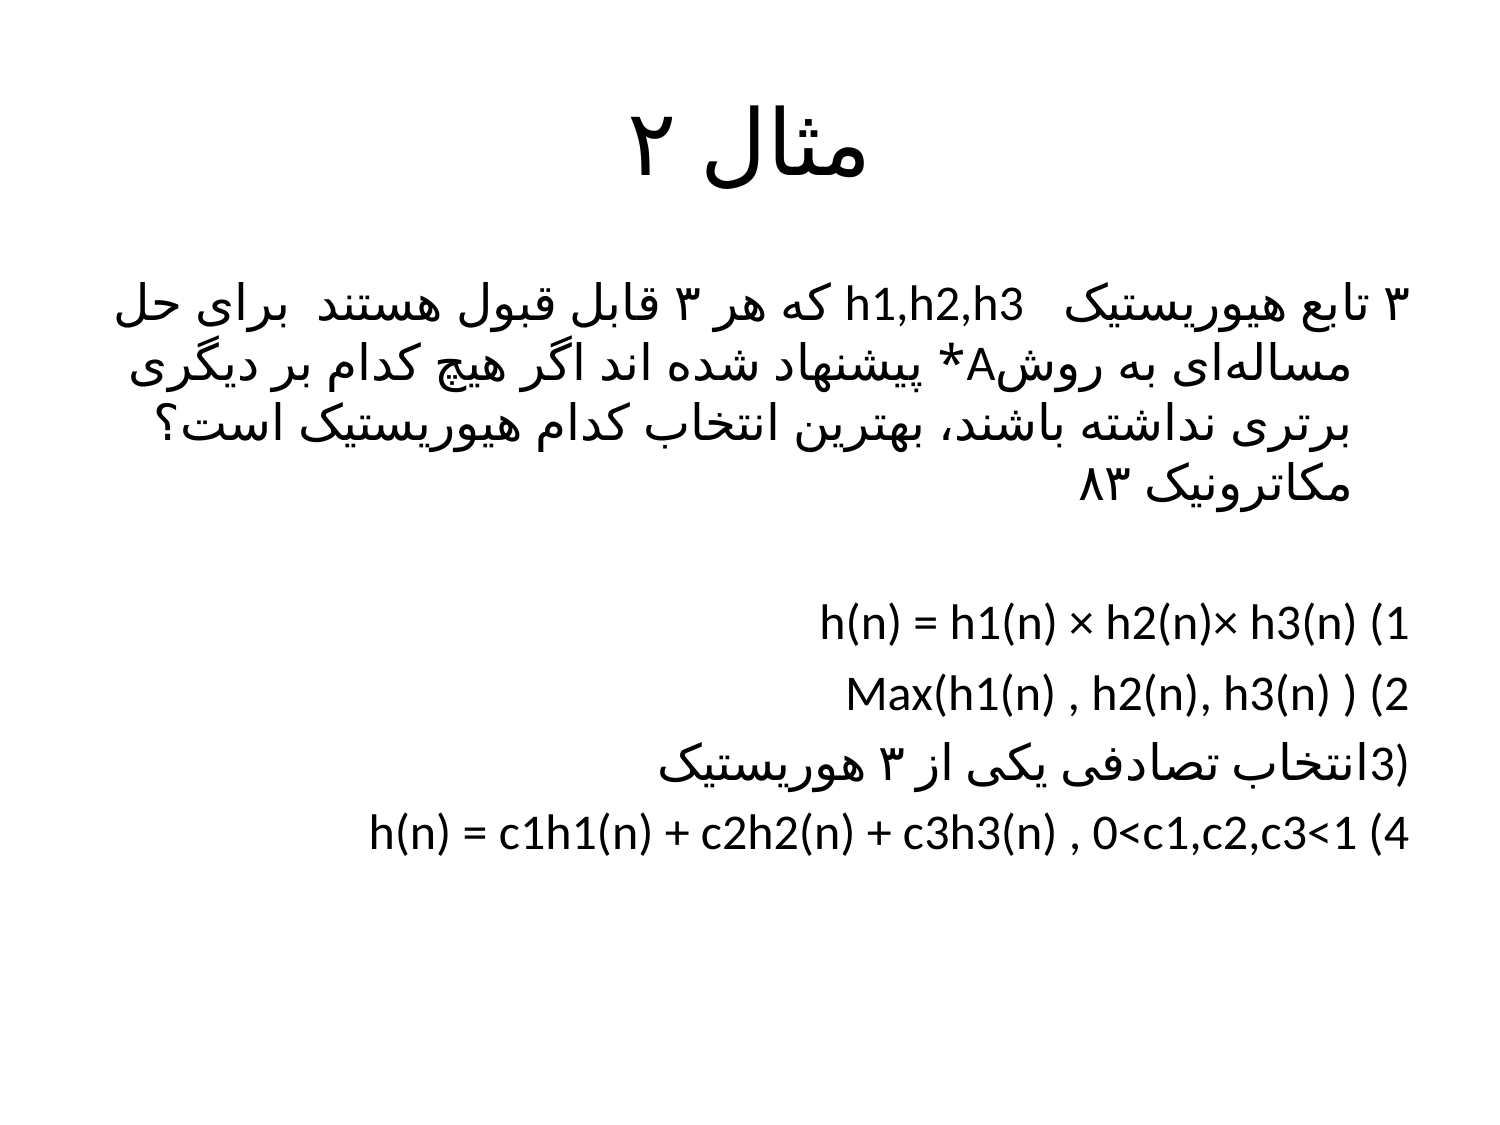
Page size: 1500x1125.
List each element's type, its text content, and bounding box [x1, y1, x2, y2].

list ۳ تابع هیوریستیک h1,h2,h3 که هر ۳ قابل قبول هستند برای حل مساله‌ای به روشA* پیشنهاد شده اند اگر هیچ کدام بر دیگری برتری نداشته باشند، بهترین انتخاب کدام هیوریستیک است؟ مکاترونیک ۸۳ h(n) = h1(n) × h2(n)× h3(n) (1 Max(h1(n) , h2(n), h3(n) ) (2 (3انتخاب تصادفی یکی‌ از ۳ هوریستیک h(n) = c1h1(n) + c2h2(n) + c3h3(n) , 0<c1,c2,c3<1 (4 [75, 262, 1425, 1005]
title مثال ۲ [75, 45, 1425, 233]
